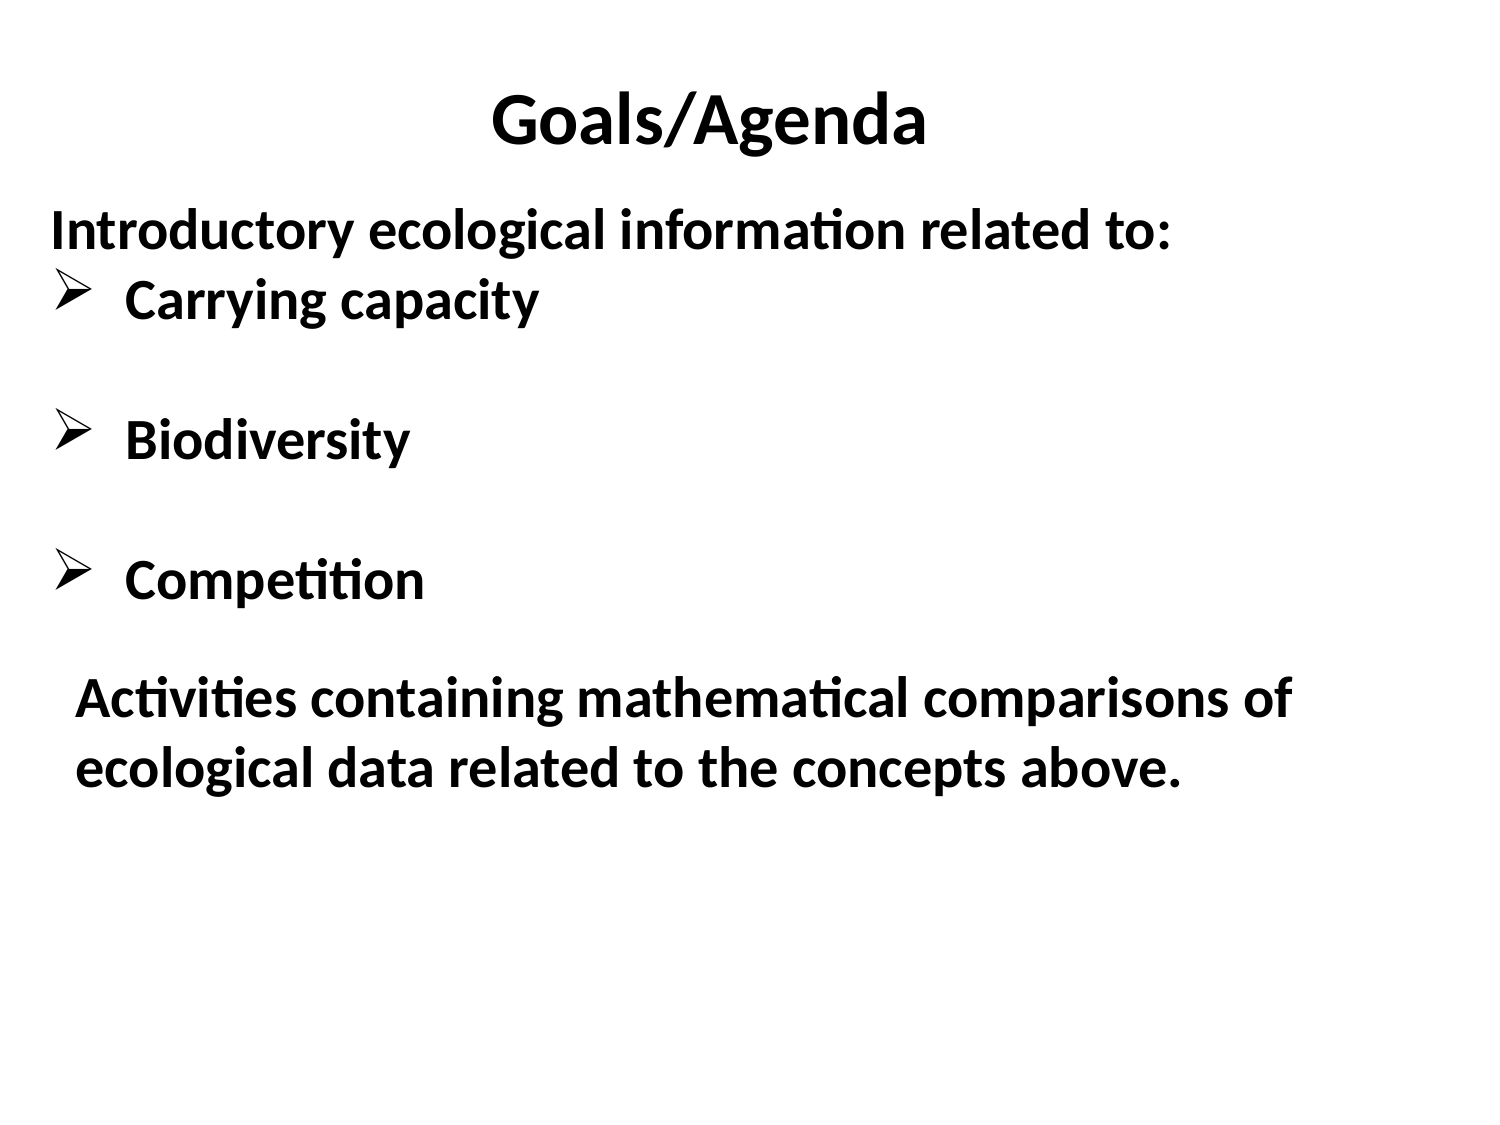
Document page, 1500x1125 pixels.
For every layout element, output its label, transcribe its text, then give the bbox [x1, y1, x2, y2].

text_box Introductory ecological information related to: Carrying capacity Biodiversity Competition [35, 184, 1369, 619]
text_box Activities containing mathematical comparisons of ecological data related to the concepts above. [60, 651, 1394, 807]
text_box Goals/Agenda [378, 62, 1042, 167]
